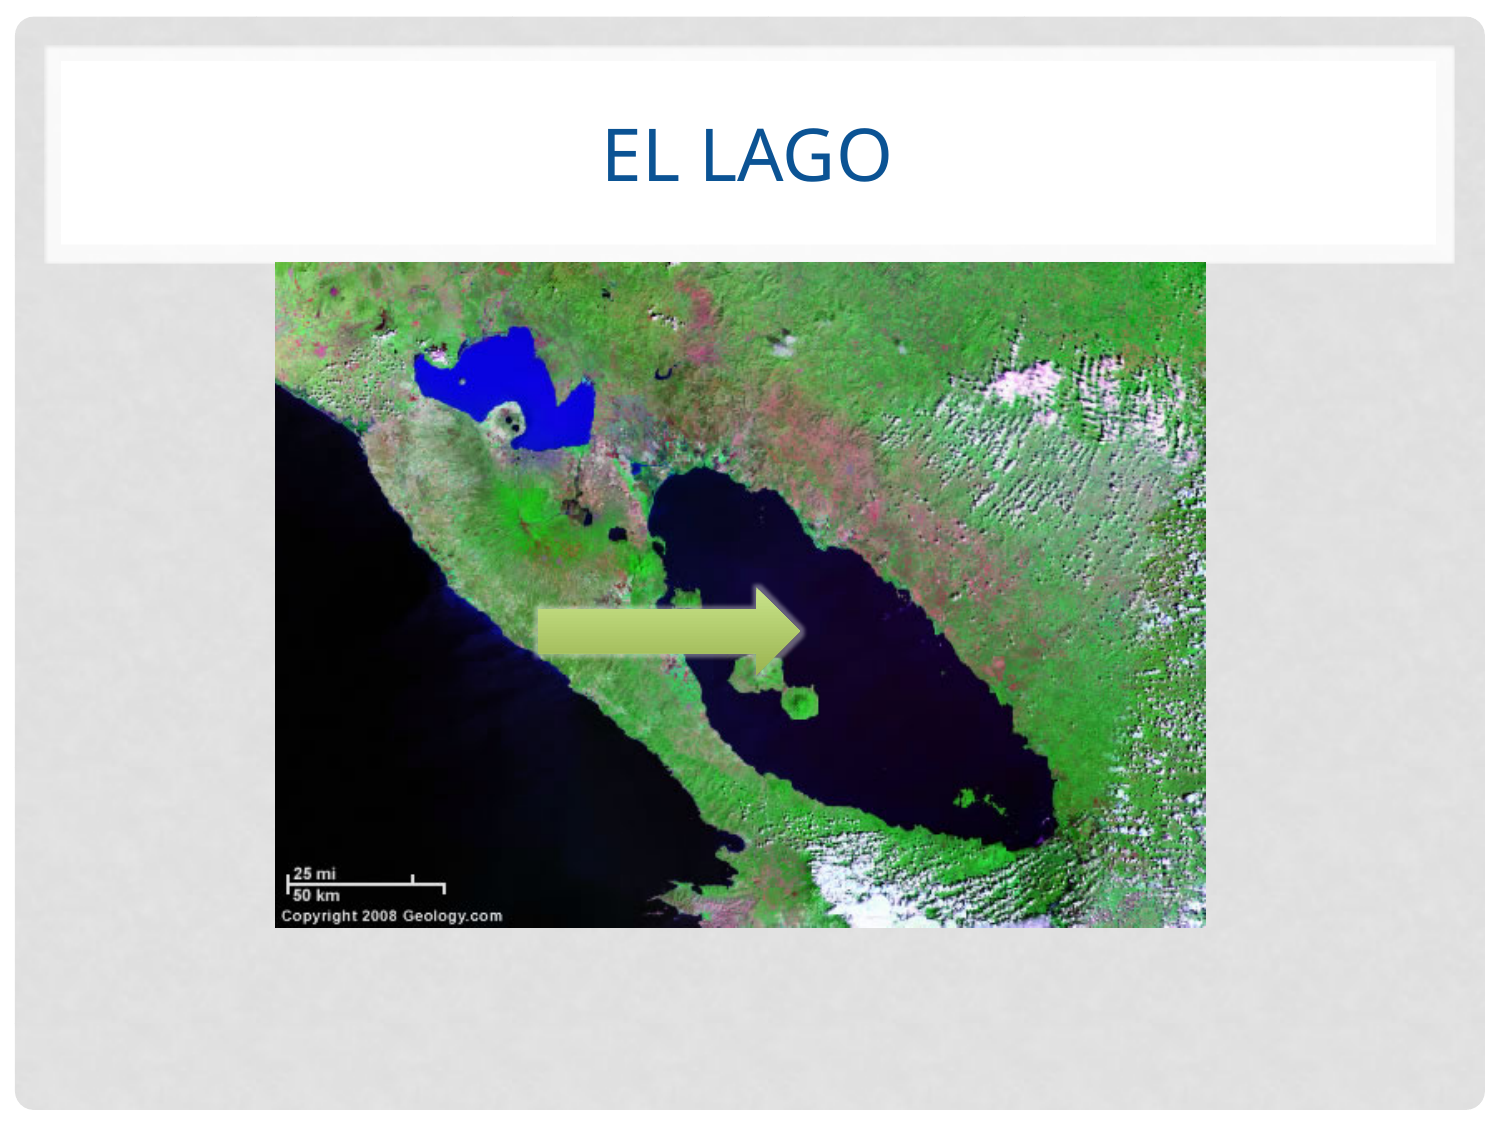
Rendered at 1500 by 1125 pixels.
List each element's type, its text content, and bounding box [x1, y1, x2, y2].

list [274, 262, 1206, 928]
title el lago [69, 66, 1425, 238]
